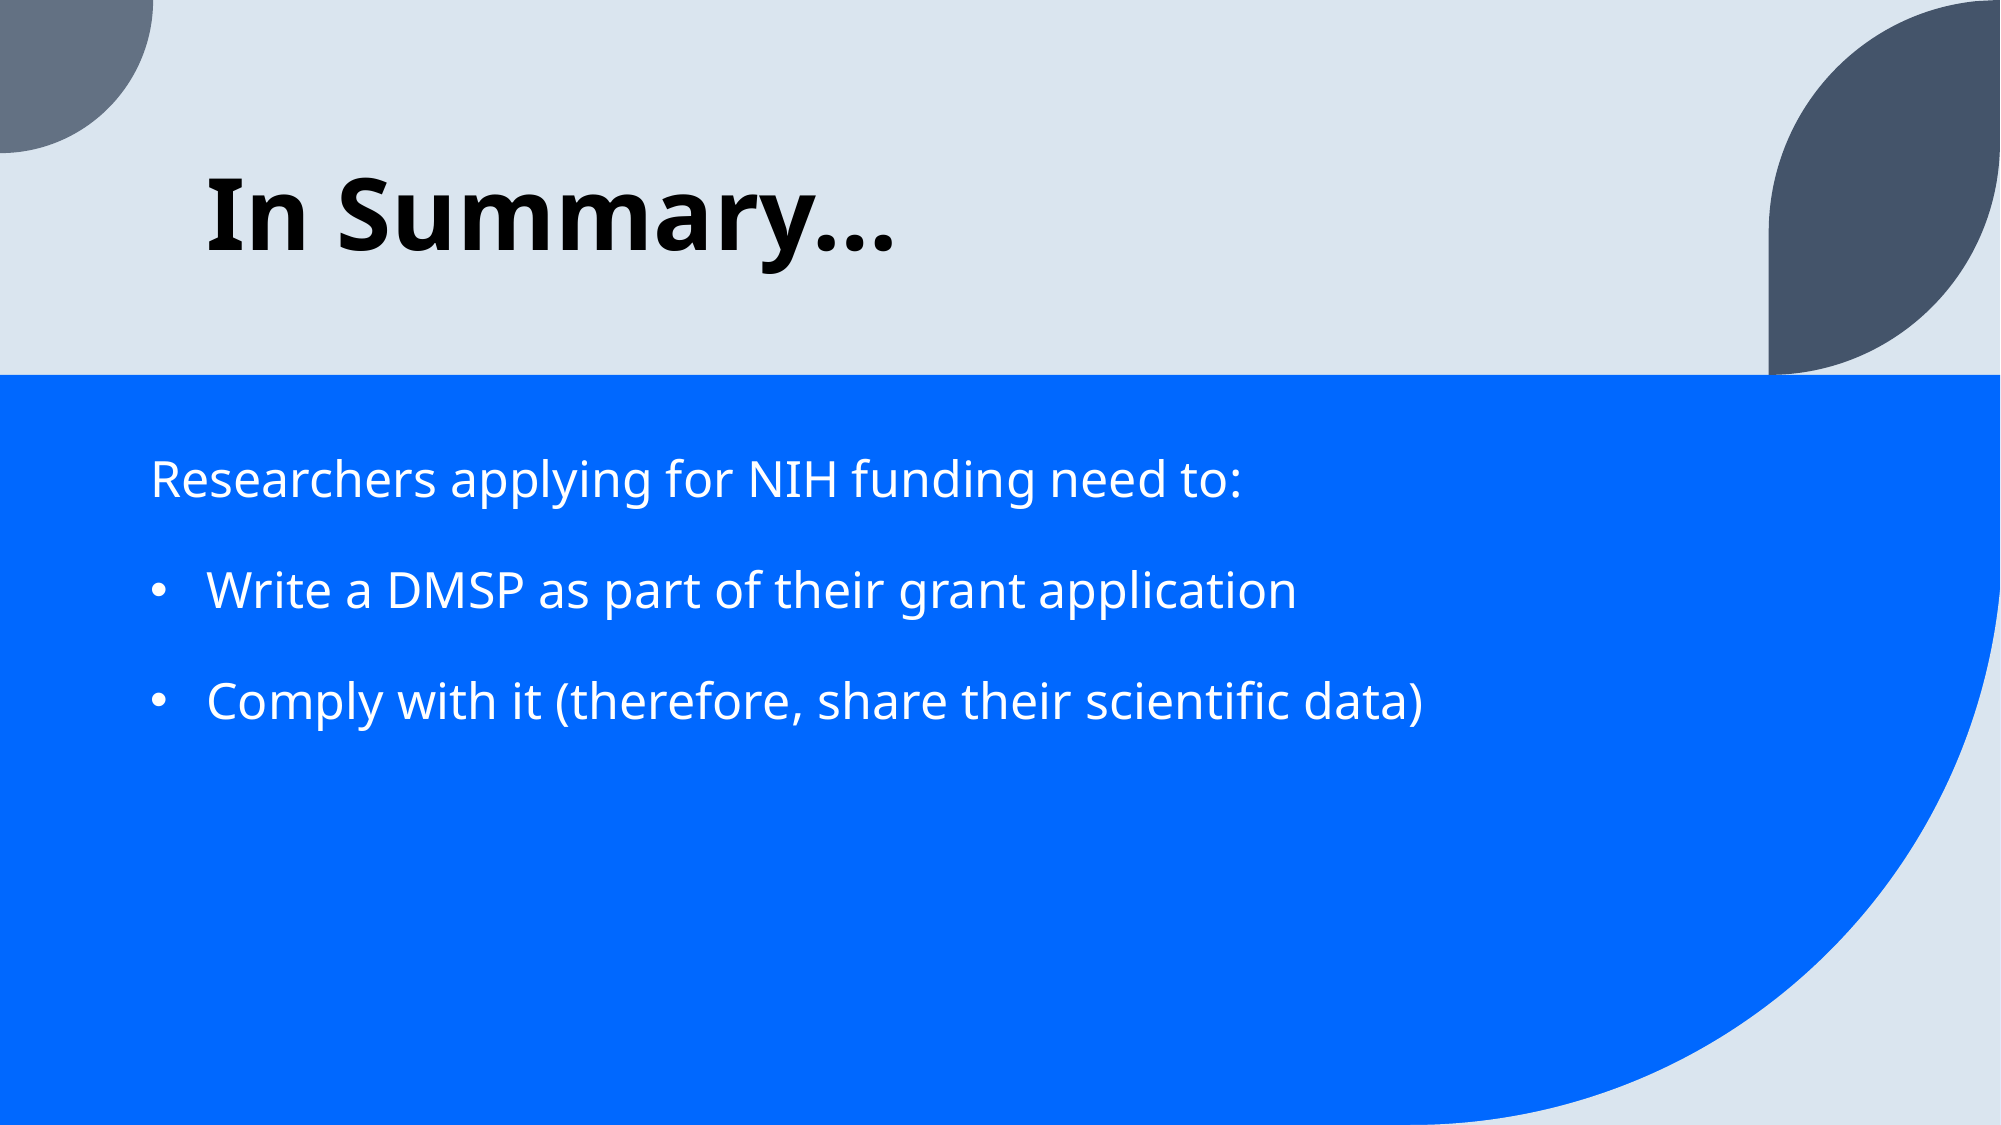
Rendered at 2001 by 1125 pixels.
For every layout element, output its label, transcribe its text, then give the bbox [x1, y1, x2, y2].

title In Summary… [191, 62, 1796, 280]
list Researchers applying for NIH funding need to: Write a DMSP as part of their grant application Comply with it (therefore, share their scientific data) [135, 410, 1740, 975]
